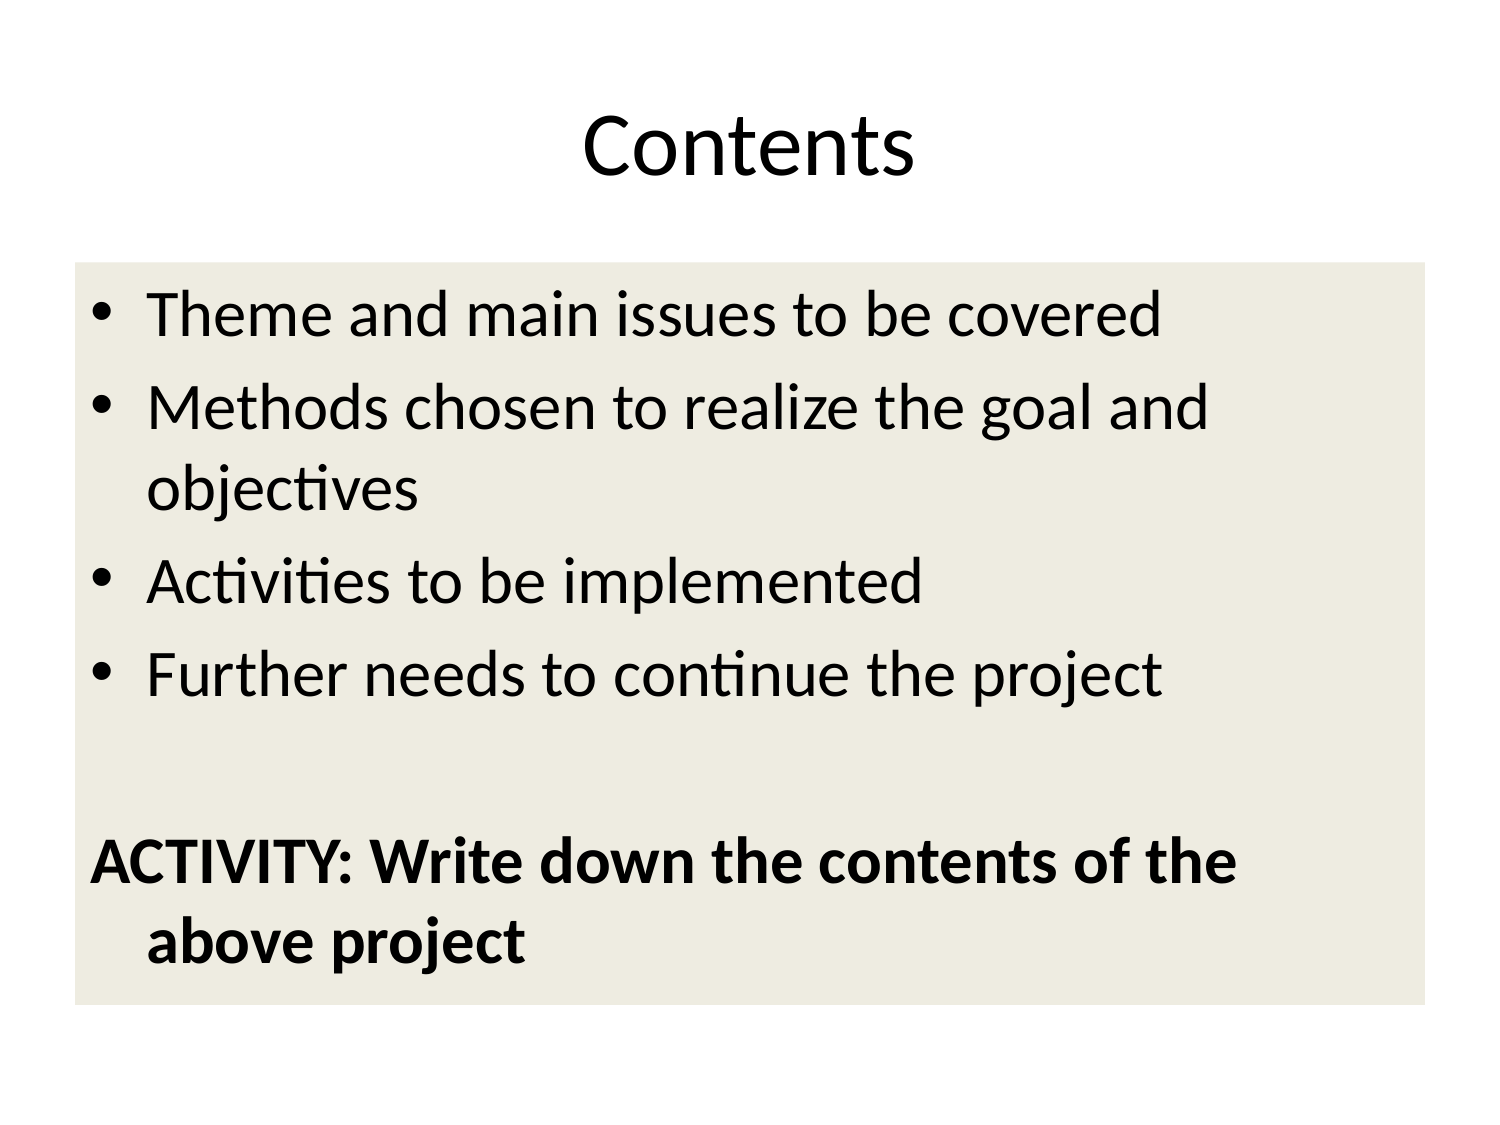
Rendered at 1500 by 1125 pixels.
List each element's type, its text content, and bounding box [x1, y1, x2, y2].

list Theme and main issues to be covered Methods chosen to realize the goal and objectives Activities to be implemented Further needs to continue the project ACTIVITY: Write down the contents of the above project [75, 262, 1425, 1005]
title Contents [75, 45, 1425, 233]
